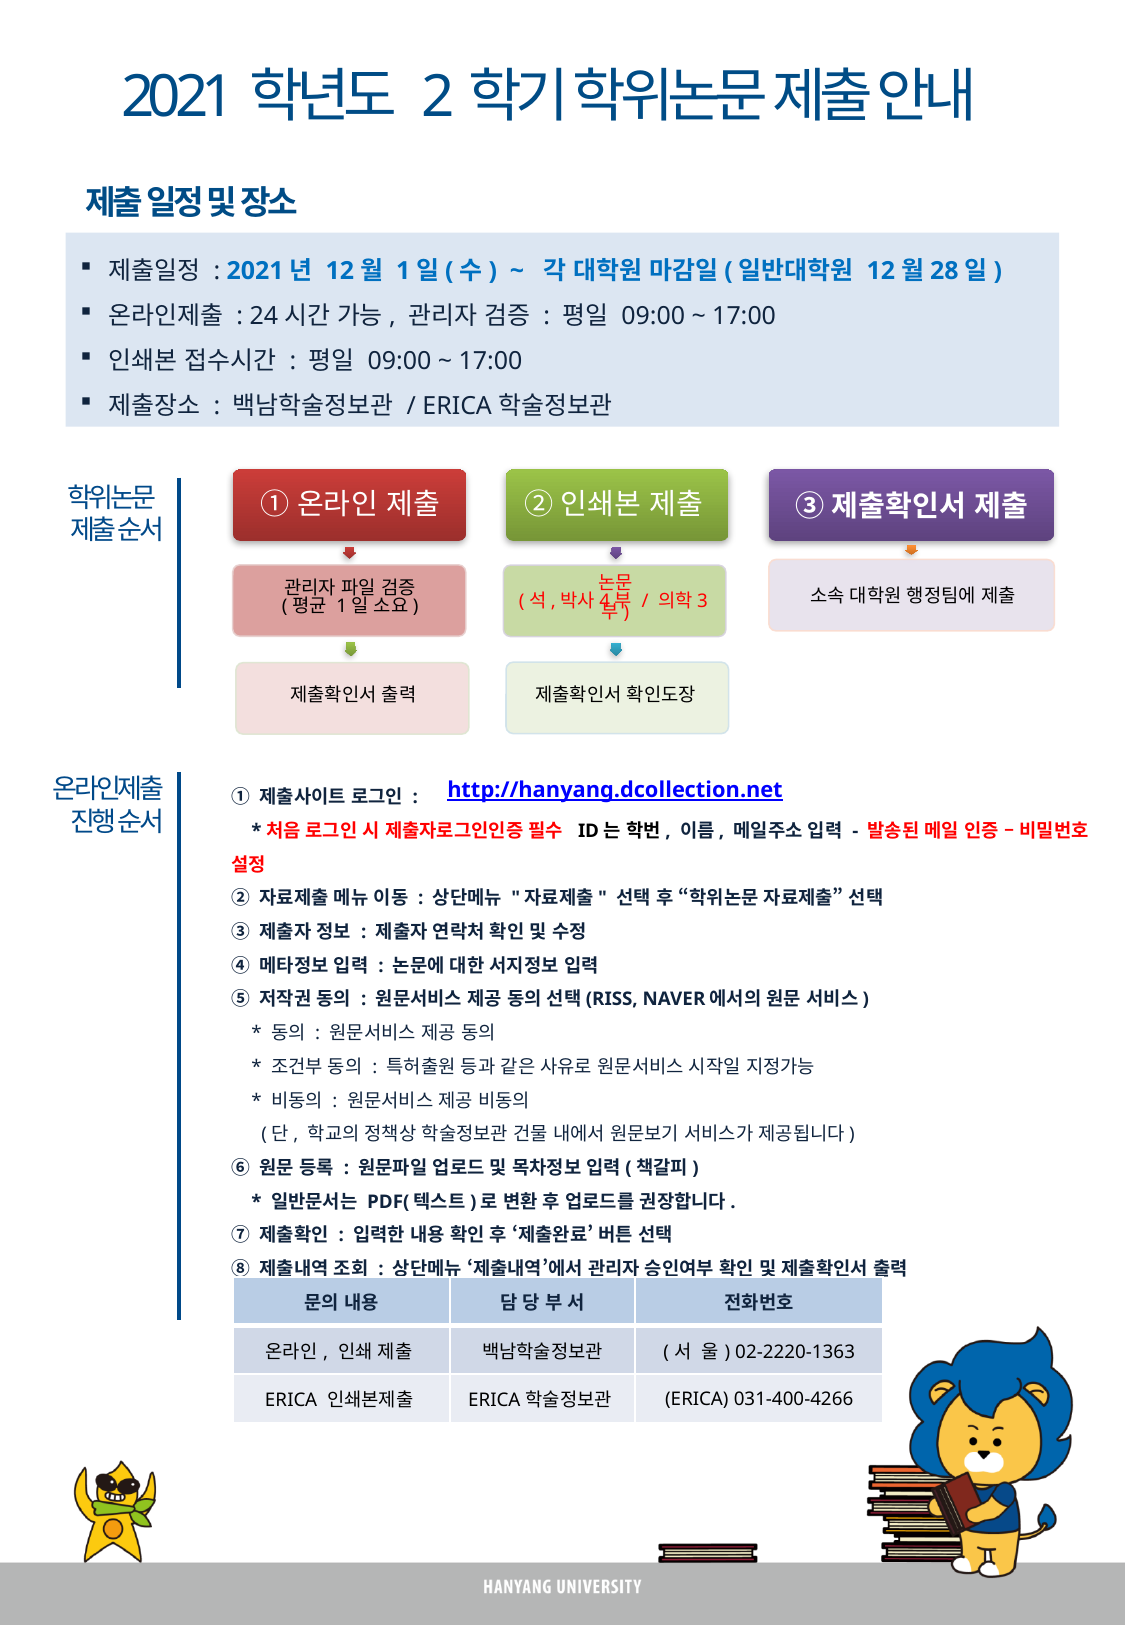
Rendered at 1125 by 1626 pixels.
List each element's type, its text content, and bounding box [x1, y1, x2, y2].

text_box 제출일정 : 2021년 12월 1일(수) ~ 각 대학원 마감일(일반대학원 12월28일) 온라인제출 : 24시간 가능, 관리자 검증 : 평일 09:00 ~ 17:00 인쇄본 접수시간 : 평일 09:00 ~ 17:00 제출장소 : 백남학술정보관 / ERICA학술정보관 [65, 232, 1060, 427]
text_box 제출 일정 및 장소 [68, 178, 457, 224]
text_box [0, 472, 180, 689]
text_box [232, 398, 1055, 805]
text_box 2021학년도 2학기 학위논문 제출 안내 [106, 51, 1069, 136]
picture [0, 762, 1125, 1625]
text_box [0, 764, 180, 1320]
